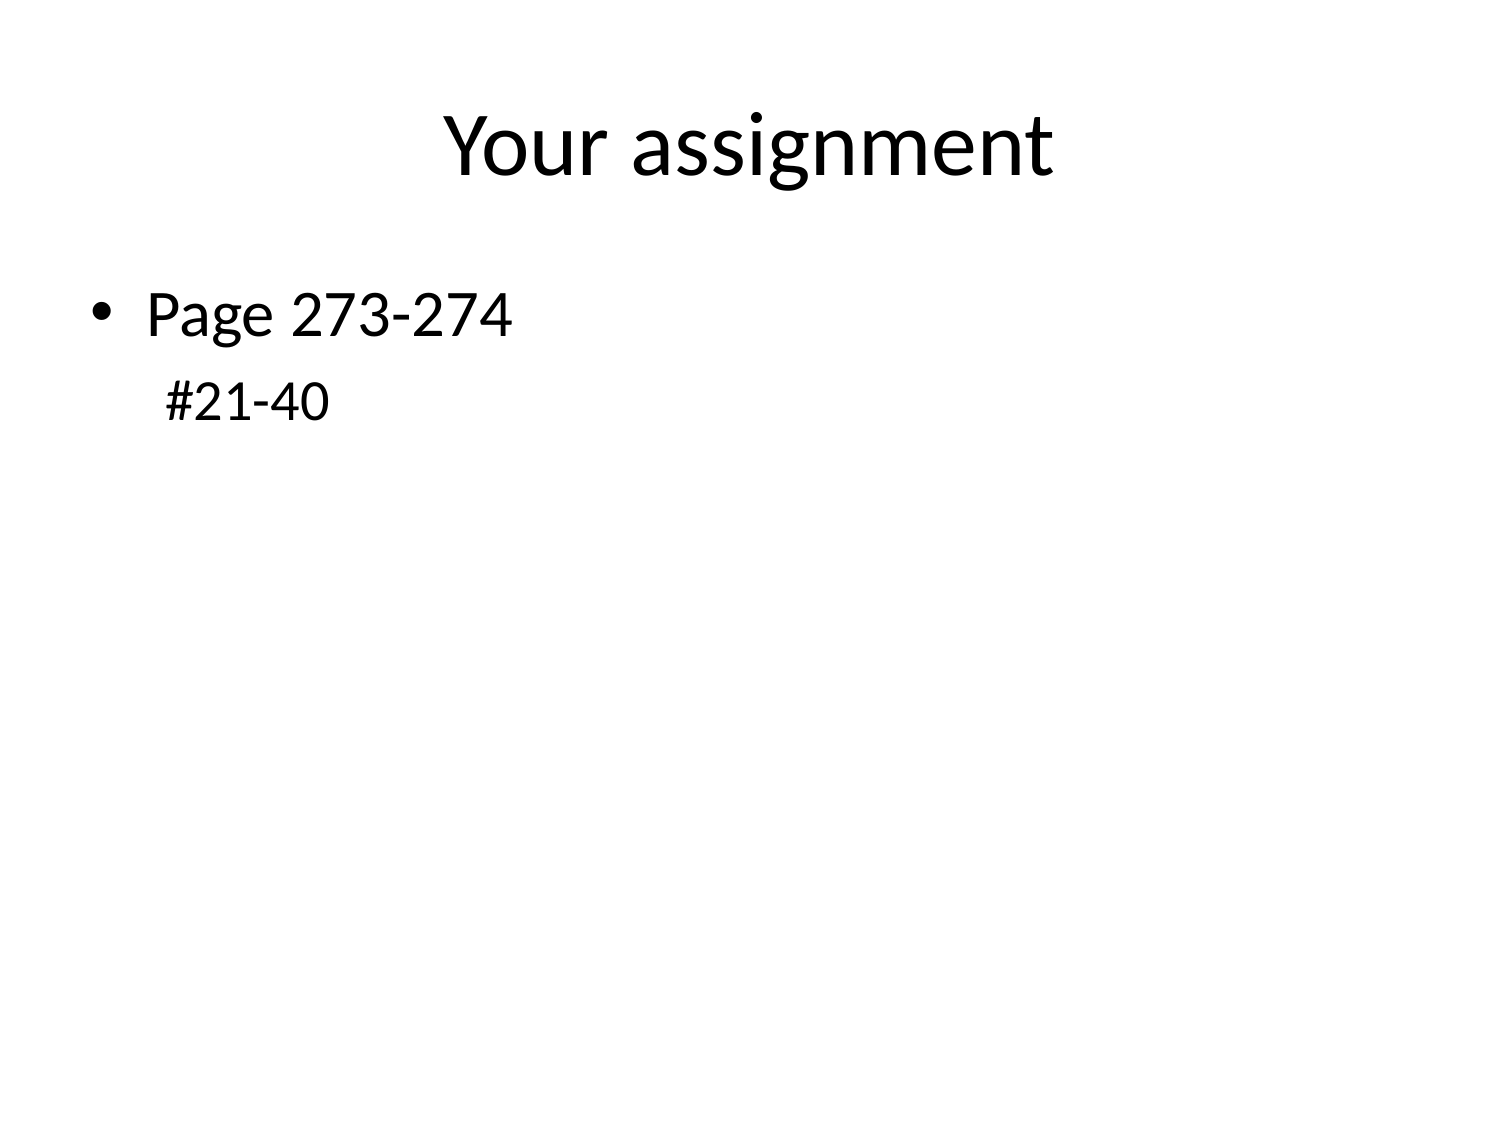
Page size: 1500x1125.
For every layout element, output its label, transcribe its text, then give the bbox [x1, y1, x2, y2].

title Your assignment [75, 45, 1425, 233]
list Page 273-274 #21-40 [75, 262, 1425, 1005]
